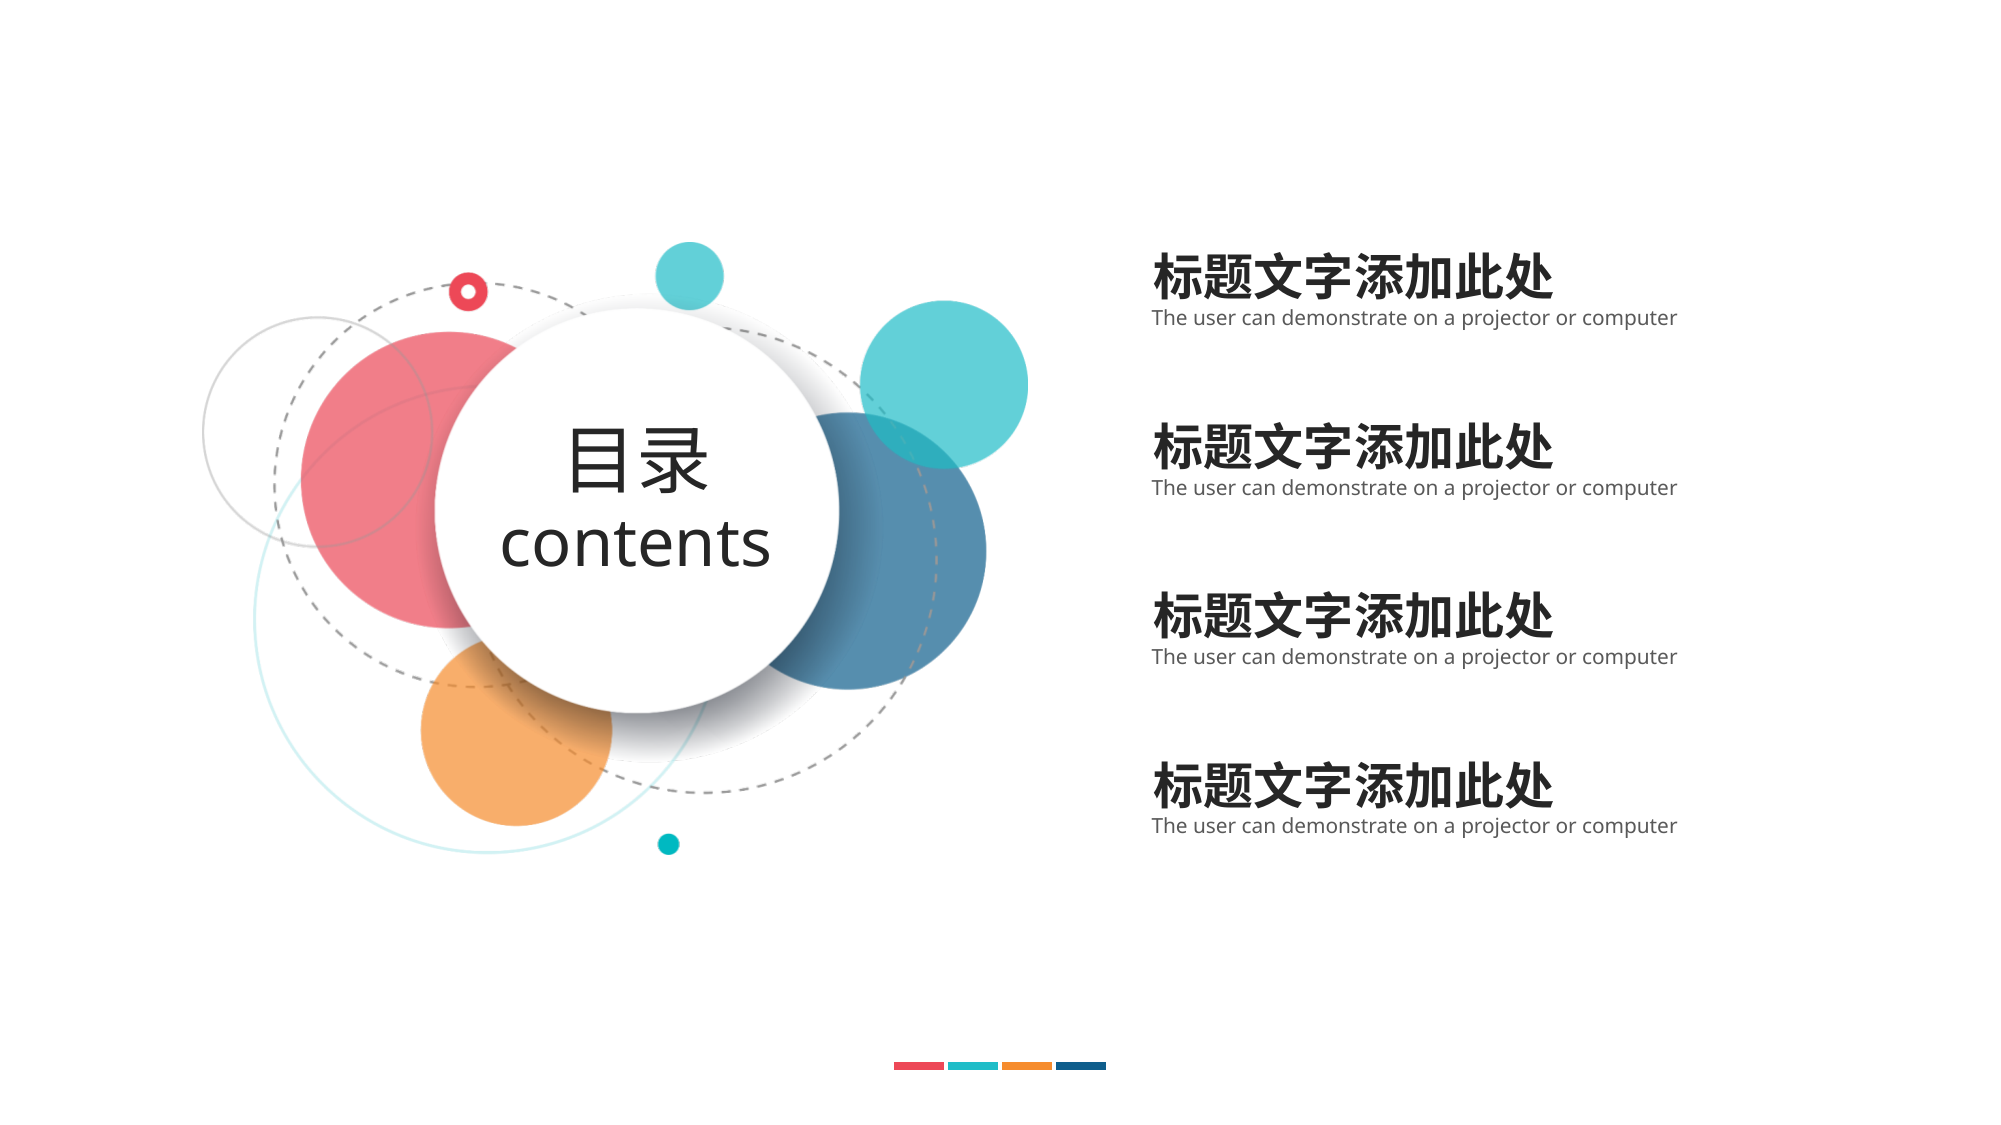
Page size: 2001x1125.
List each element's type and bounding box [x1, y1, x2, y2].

text_box [1136, 577, 1755, 677]
text_box [1136, 746, 1755, 847]
picture [202, 242, 1028, 855]
text_box [1136, 238, 1755, 338]
text_box [1136, 407, 1755, 508]
